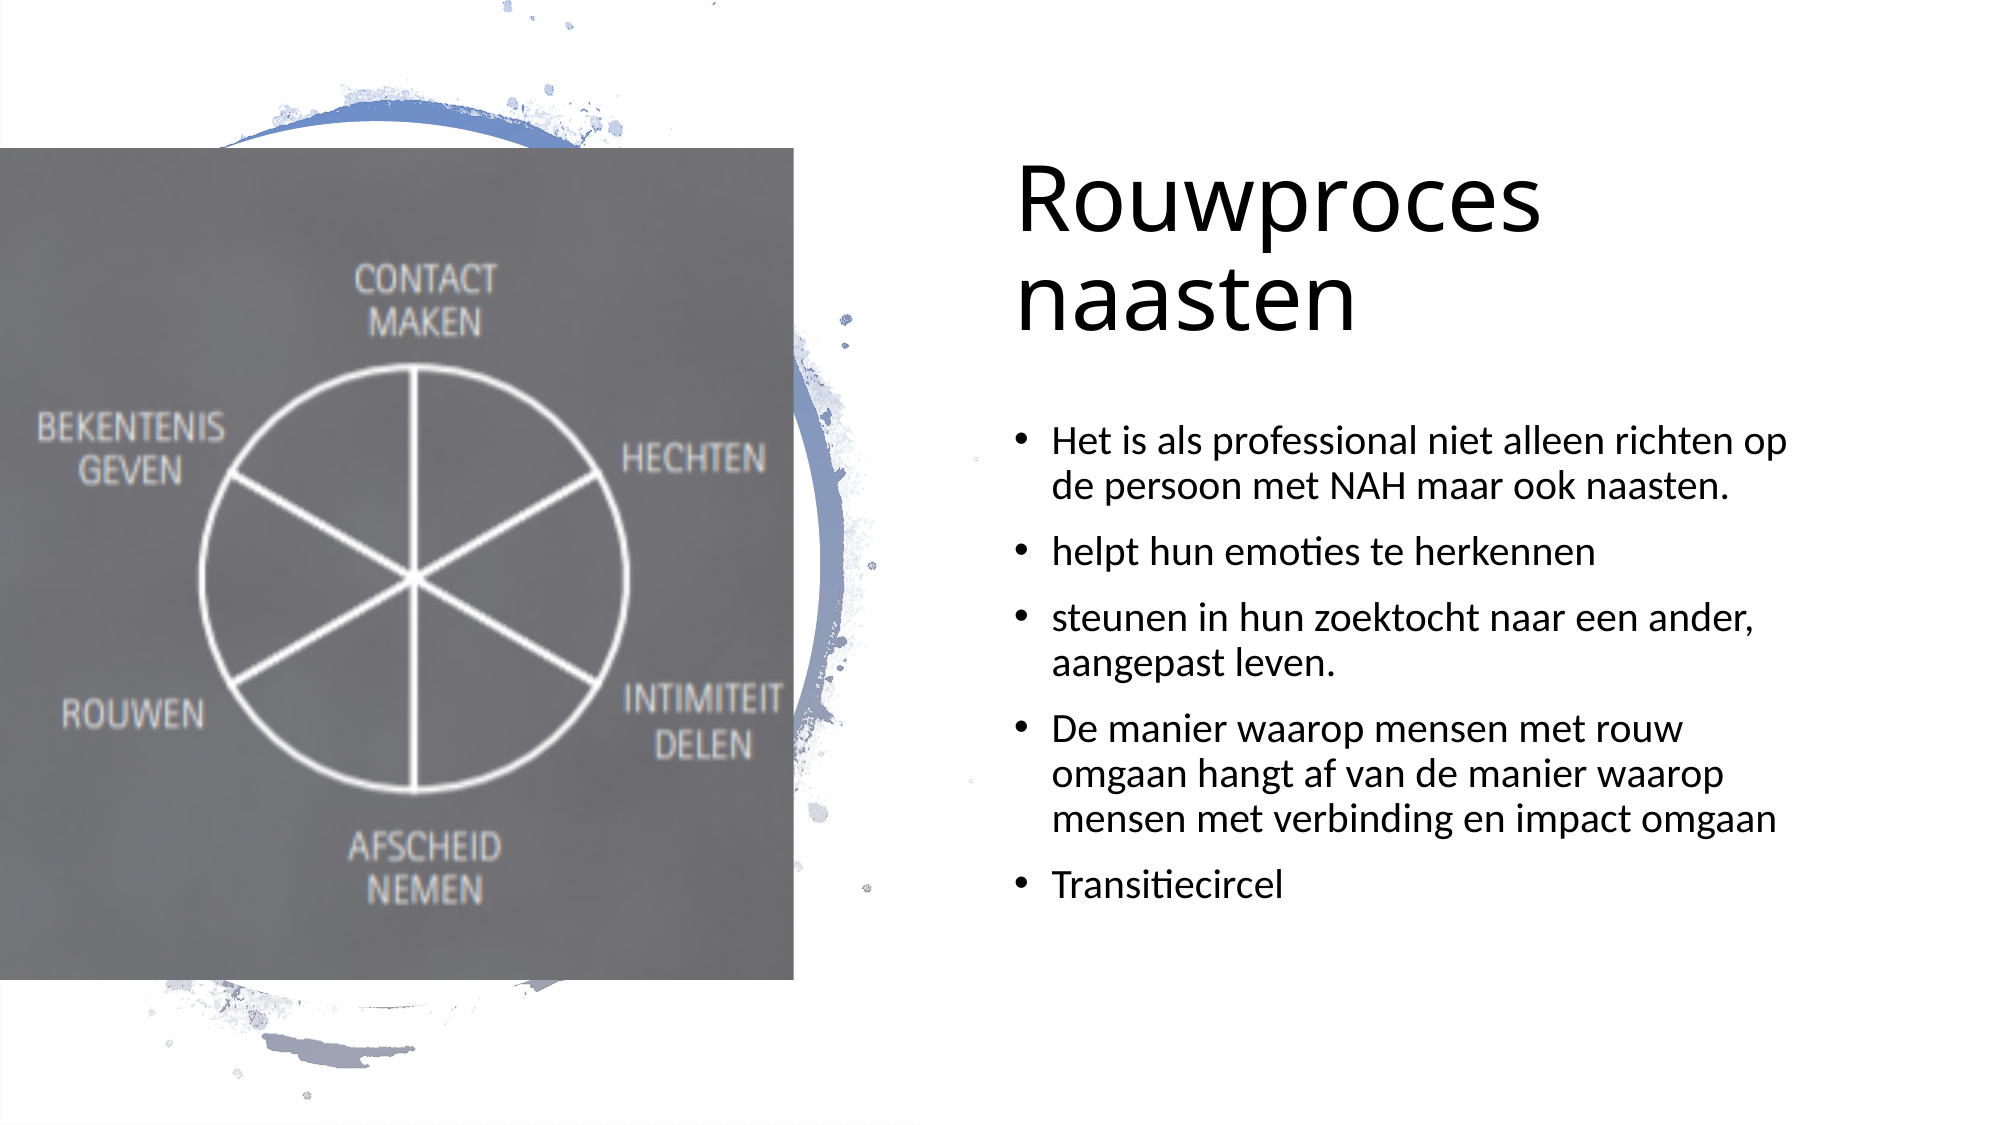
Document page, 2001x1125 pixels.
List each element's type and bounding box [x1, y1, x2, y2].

list [0, 148, 794, 980]
picture [0, 0, 2000, 1125]
